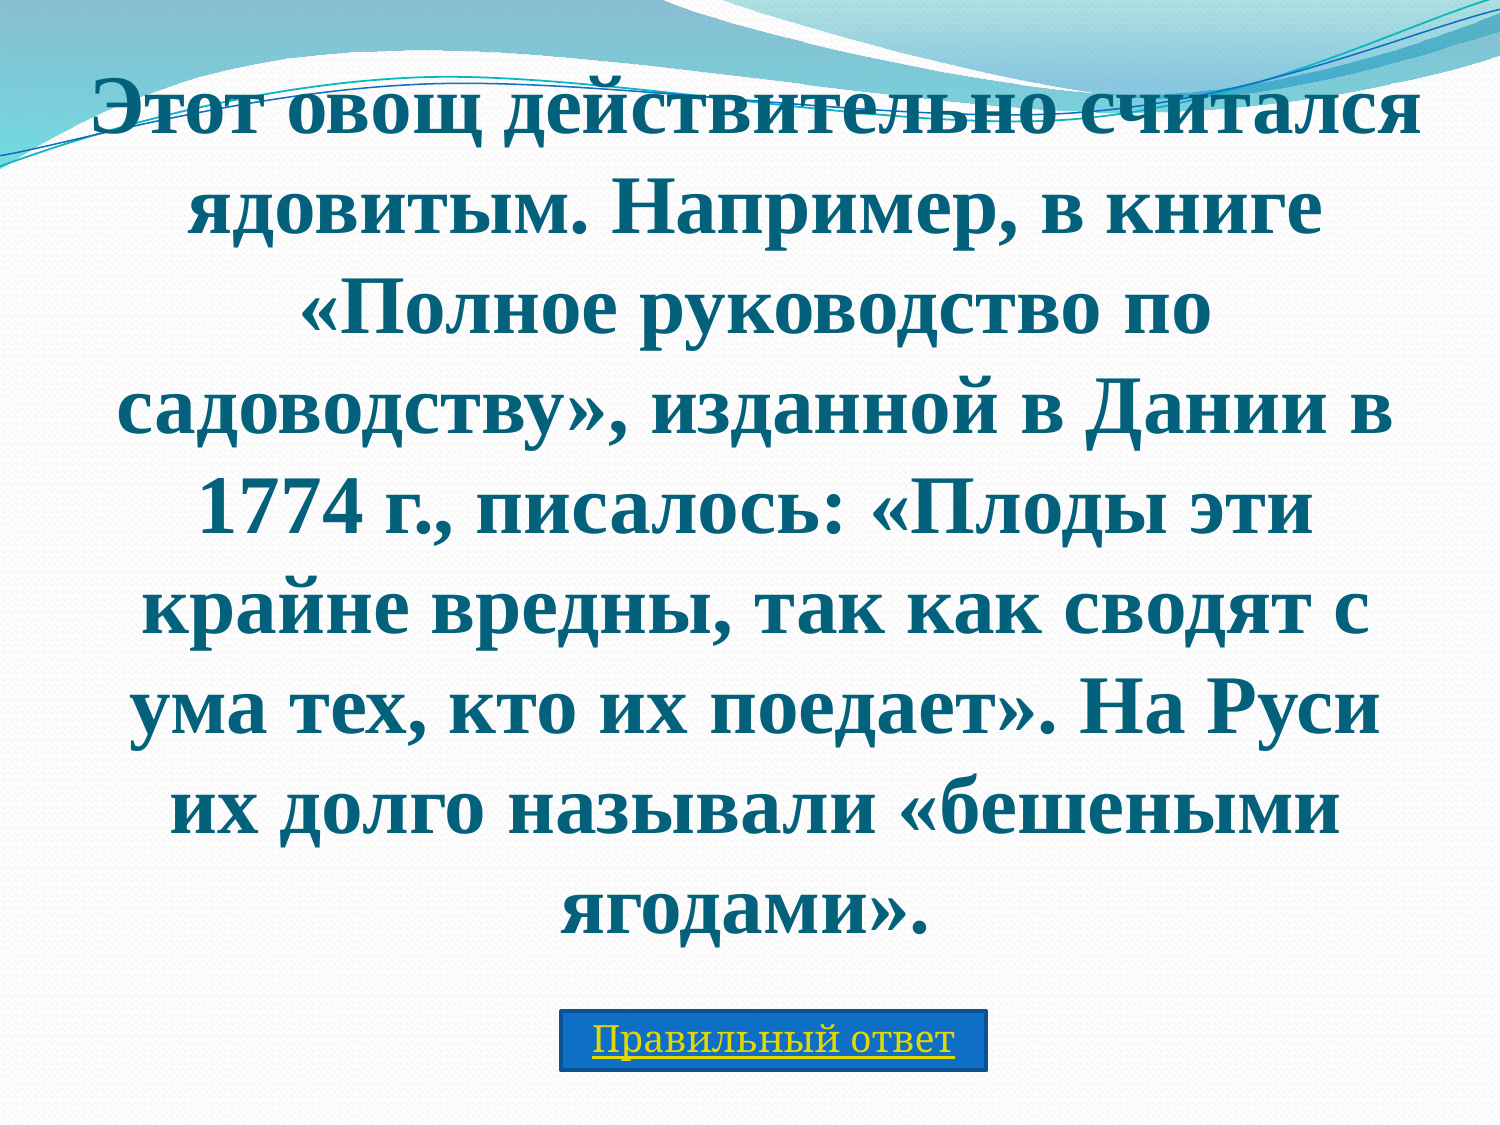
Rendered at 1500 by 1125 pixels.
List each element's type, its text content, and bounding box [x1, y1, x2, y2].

text_box Правильный ответ [559, 1009, 988, 1072]
text_box Этот овощ действительно считался ядовитым. Например, в книге «Полное руководство по садоводству», изданной в Дании в 1774 г., писалось: «Плоды эти крайне вредны, так как сводят с ума тех, кто их поедает». На Руси их долго называли «бешеными ягодами». [64, 42, 1447, 958]
